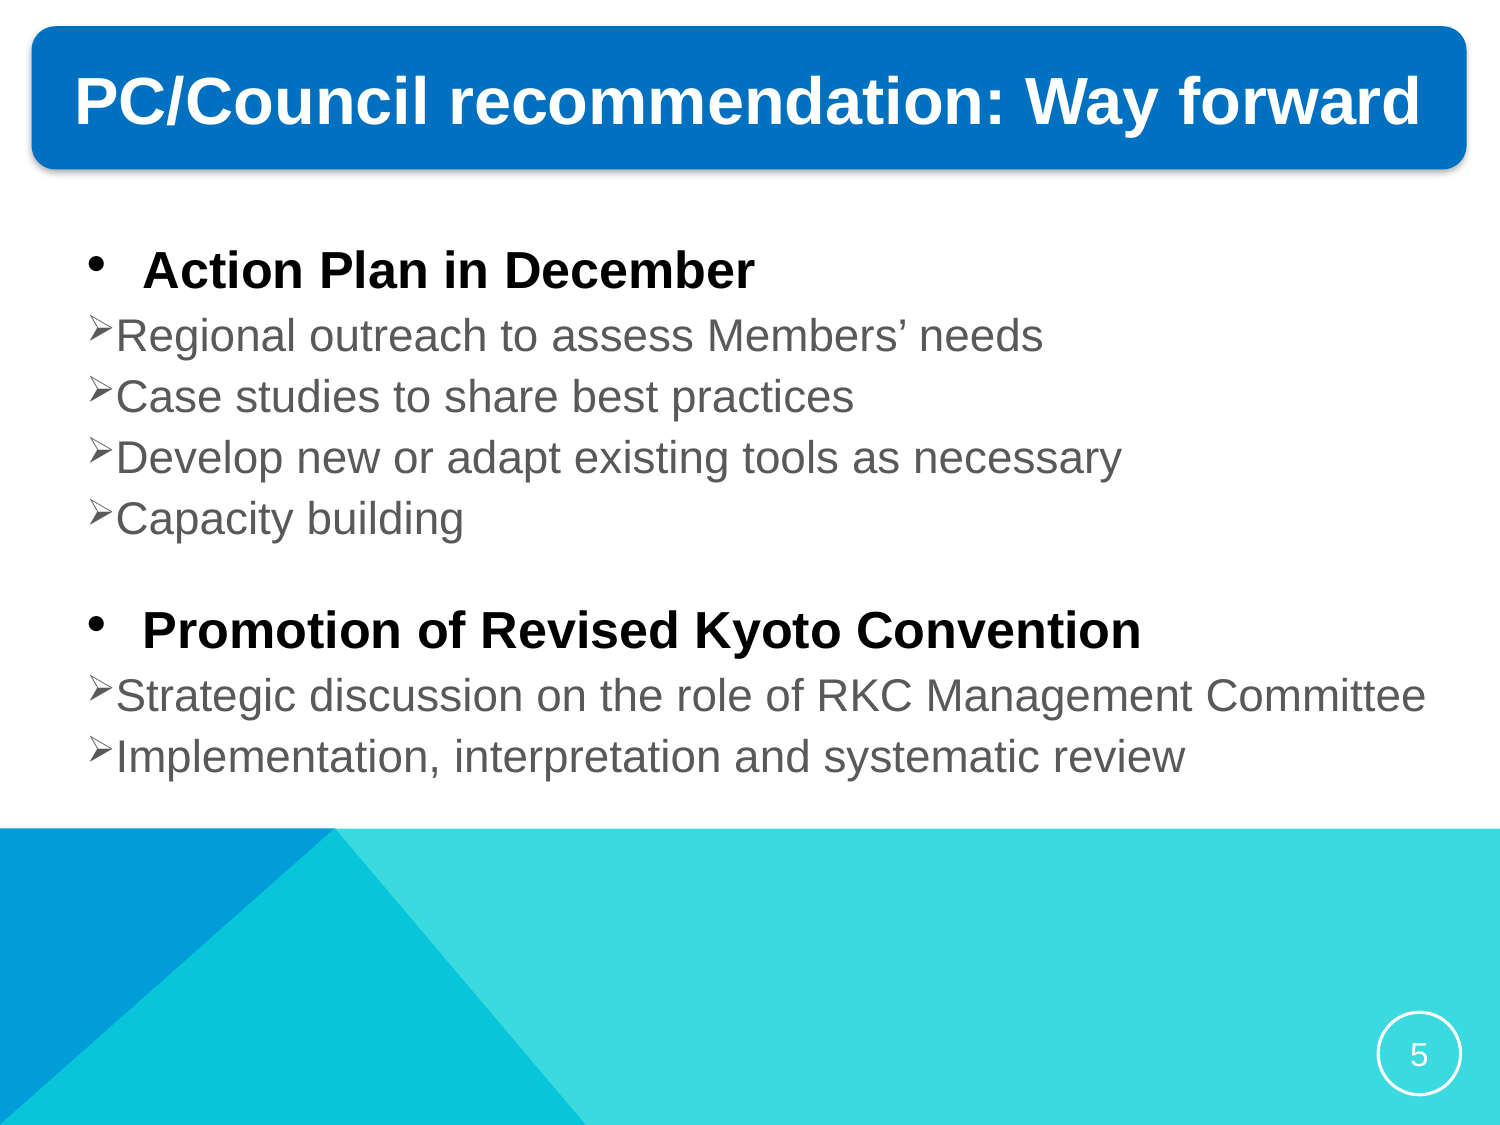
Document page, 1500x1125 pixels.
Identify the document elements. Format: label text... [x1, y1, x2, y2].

slide_number 5 [1376, 1010, 1463, 1097]
text_box PC/Council recommendation: Way forward [30, 25, 1468, 171]
list Action Plan in December Regional outreach to assess Members’ needs Case studies to share best practices Develop new or adapt existing tools as necessary Capacity building Promotion of Revised Kyoto Convention Strategic discussion on the role of RKC Management Committee Implementation, interpretation and systematic review [71, 229, 1467, 980]
